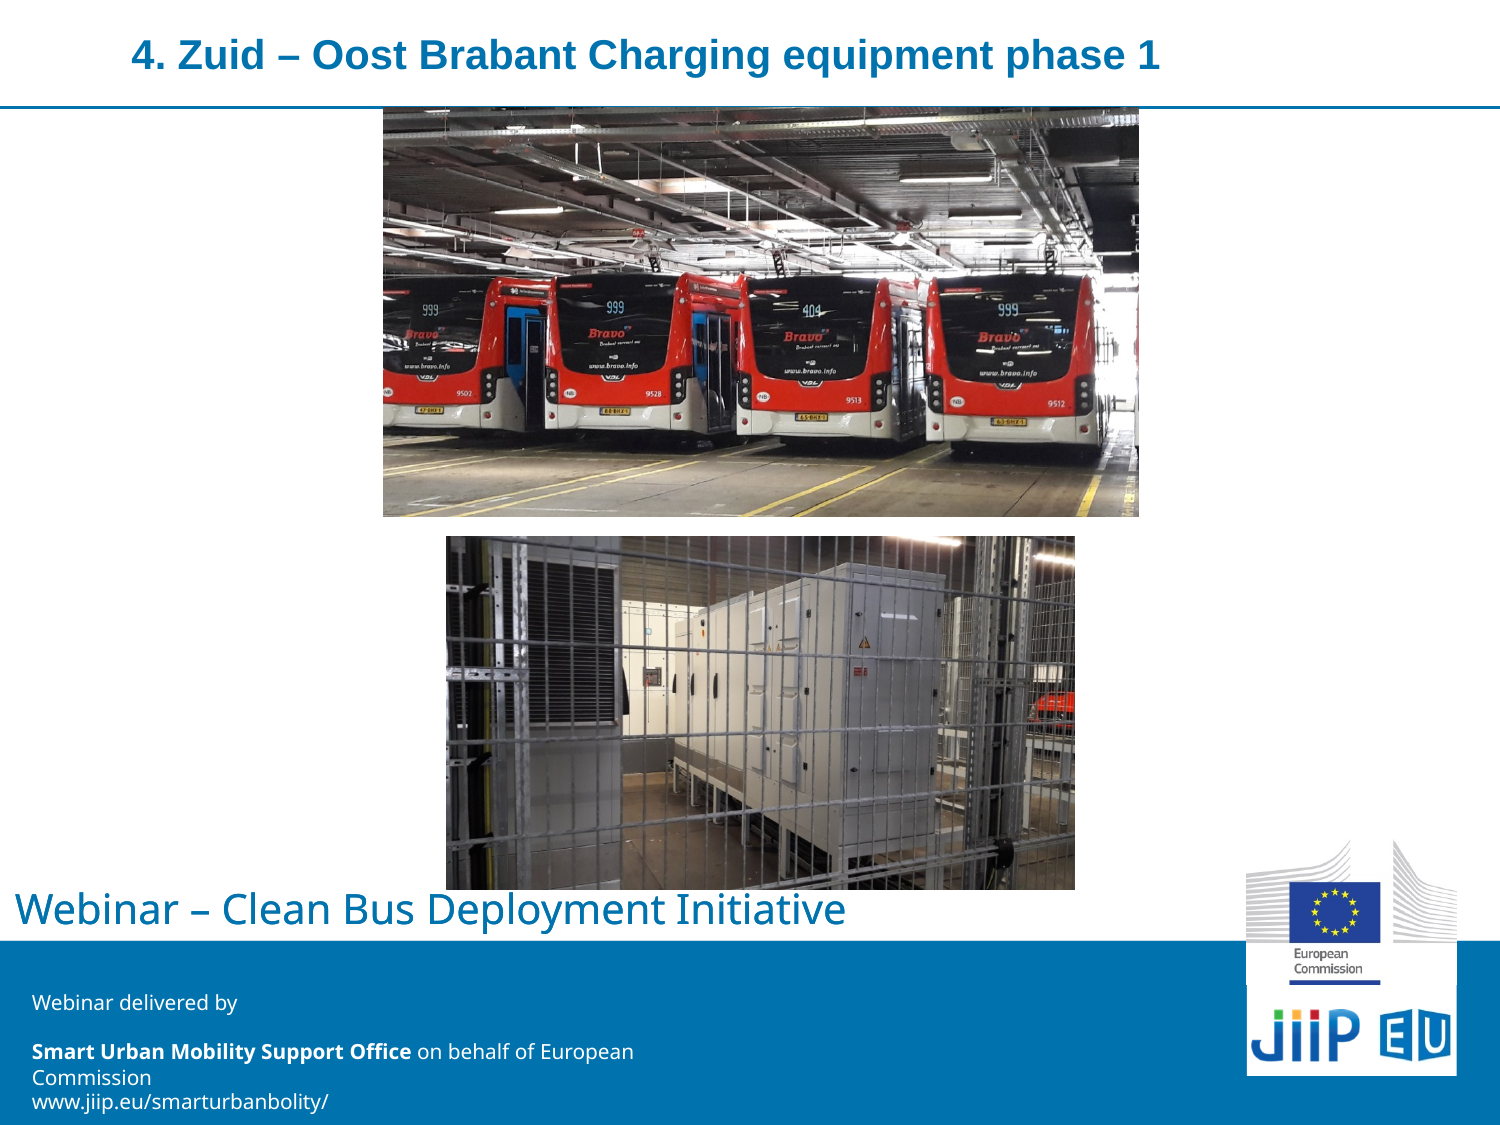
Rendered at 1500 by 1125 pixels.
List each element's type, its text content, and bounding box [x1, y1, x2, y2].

text_box [0, 940, 1500, 1125]
picture [383, 108, 1139, 517]
picture [1246, 839, 1457, 985]
text_box 4. Zuid – Oost Brabant Charging equipment phase 1 [116, 20, 1306, 86]
text_box Webinar delivered by Smart Urban Mobility Support Office on behalf of European Commission www.jiip.eu/smarturbanbolity/ [17, 981, 750, 1122]
picture [1251, 1009, 1360, 1063]
text_box [1246, 940, 1458, 1077]
picture [446, 536, 1075, 890]
text_box Webinar – Clean Bus Deployment Initiative [0, 875, 918, 941]
picture [1369, 1009, 1455, 1063]
